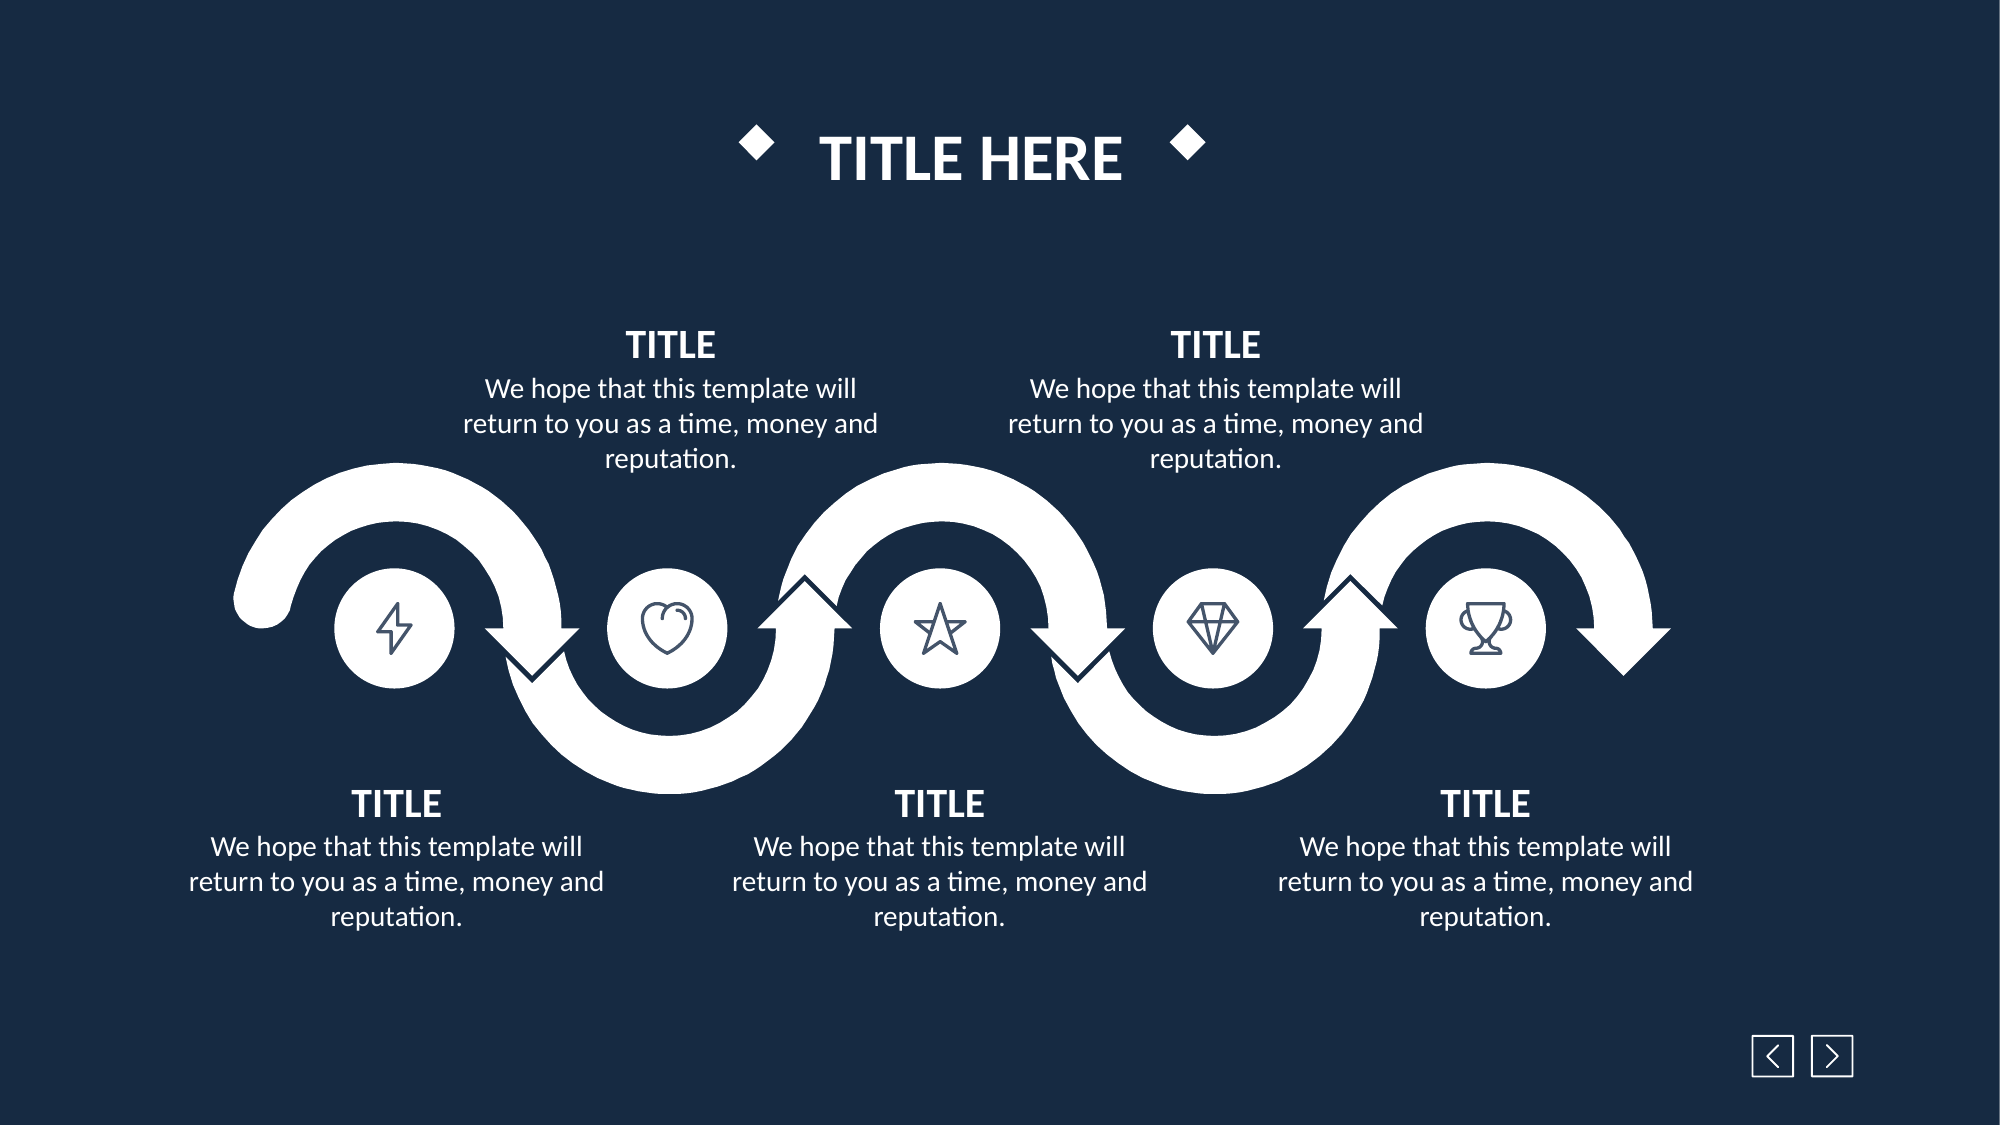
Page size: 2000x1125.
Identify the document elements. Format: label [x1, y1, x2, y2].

text_box [606, 568, 728, 689]
text_box [334, 568, 455, 689]
text_box [715, 768, 1164, 942]
text_box [172, 768, 621, 942]
text_box [777, 462, 1126, 676]
text_box [505, 580, 853, 795]
text_box [1152, 568, 1274, 689]
text_box [446, 309, 896, 484]
text_box [233, 462, 580, 676]
text_box [1261, 768, 1710, 942]
text_box [879, 568, 1001, 689]
text_box [1323, 462, 1672, 676]
text_box [1050, 580, 1399, 795]
text_box [1425, 568, 1547, 689]
text_box [738, 90, 1206, 203]
text_box [991, 309, 1441, 484]
text_box [1751, 1034, 1854, 1078]
